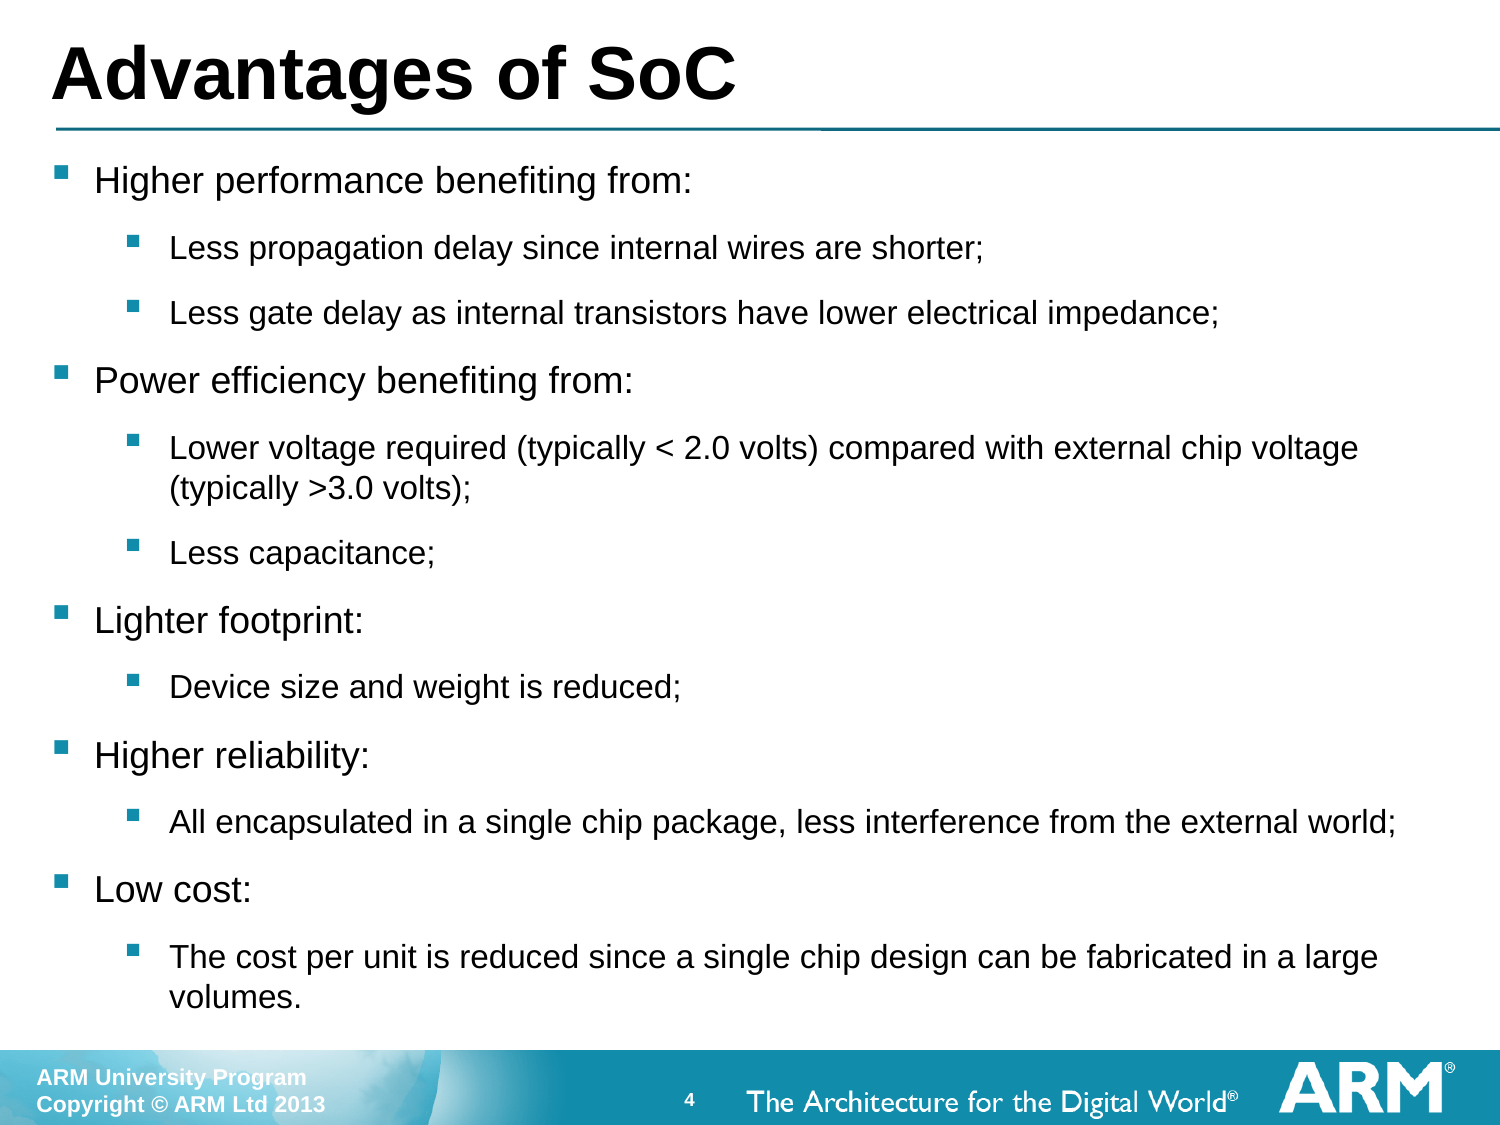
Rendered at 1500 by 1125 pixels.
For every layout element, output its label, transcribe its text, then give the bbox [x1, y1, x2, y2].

title Advantages of SoC [35, 1, 1476, 139]
list Higher performance benefiting from: Less propagation delay since internal wires are shorter; Less gate delay as internal transistors have lower electrical impedance; Power efficiency benefiting from: Lower voltage required (typically < 2.0 volts) compared with external chip voltage (typically >3.0 volts); Less capacitance; Lighter footprint: Device size and weight is reduced; Higher reliability: All encapsulated in a single chip package, less interference from the external world; Low cost: The cost per unit is reduced since a single chip design can be fabricated in a large volumes. [35, 148, 1476, 1047]
picture [0, 780, 1500, 1125]
